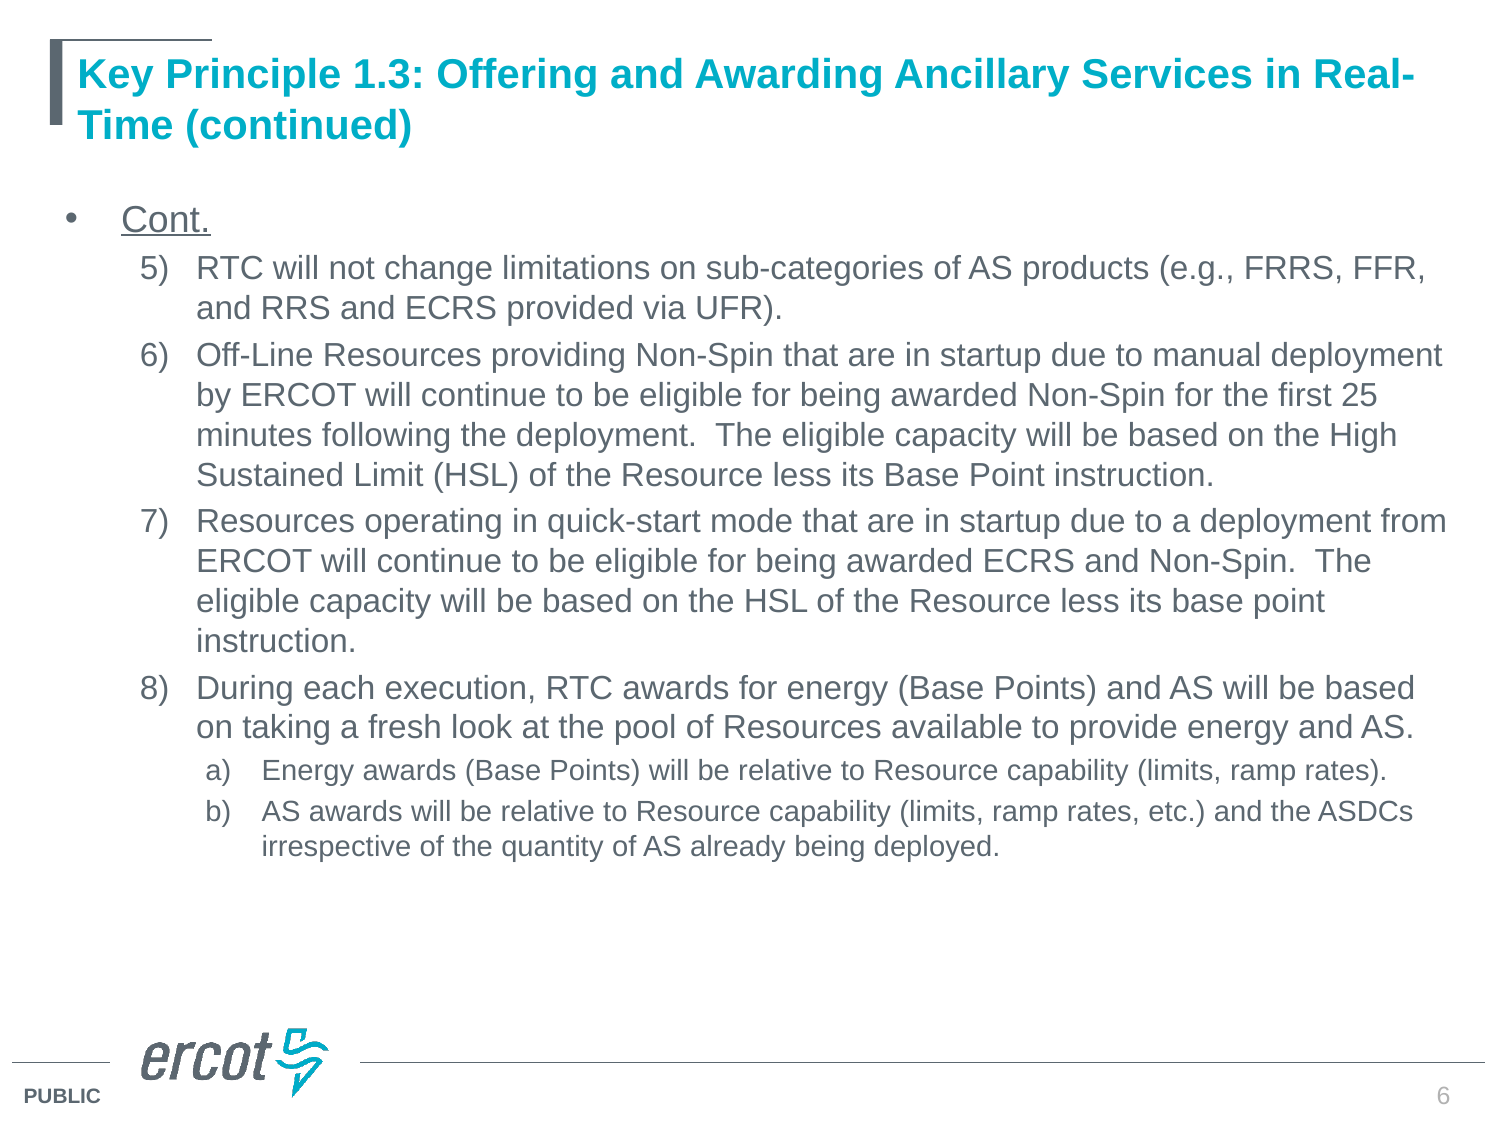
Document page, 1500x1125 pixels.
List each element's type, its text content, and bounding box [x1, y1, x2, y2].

title Key Principle 1.3: Offering and Awarding Ancillary Services in Real-Time (continued) [62, 39, 1450, 150]
picture [137, 1024, 332, 1100]
list Cont. RTC will not change limitations on sub-categories of AS products (e.g., FRRS, FFR, and RRS and ECRS provided via UFR). Off-Line Resources providing Non-Spin that are in startup due to manual deployment by ERCOT will continue to be eligible for being awarded Non-Spin for the first 25 minutes following the deployment. The eligible capacity will be based on the High Sustained Limit (HSL) of the Resource less its Base Point instruction. Resources operating in quick-start mode that are in startup due to a deployment from ERCOT will continue to be eligible for being awarded ECRS and Non-Spin. The eligible capacity will be based on the HSL of the Resource less its base point instruction. During each execution, RTC awards for energy (Base Points) and AS will be based on taking a fresh look at the pool of Resources available to provide energy and AS. Energy awards (Base Points) will be relative to Resource capability (limits, ramp rates). AS awards will be relative to Resource capability (limits, ramp rates, etc.) and the ASDCs irrespective of the quantity of AS already being deployed. [50, 187, 1475, 938]
slide_number 6 [1400, 1076, 1488, 1113]
